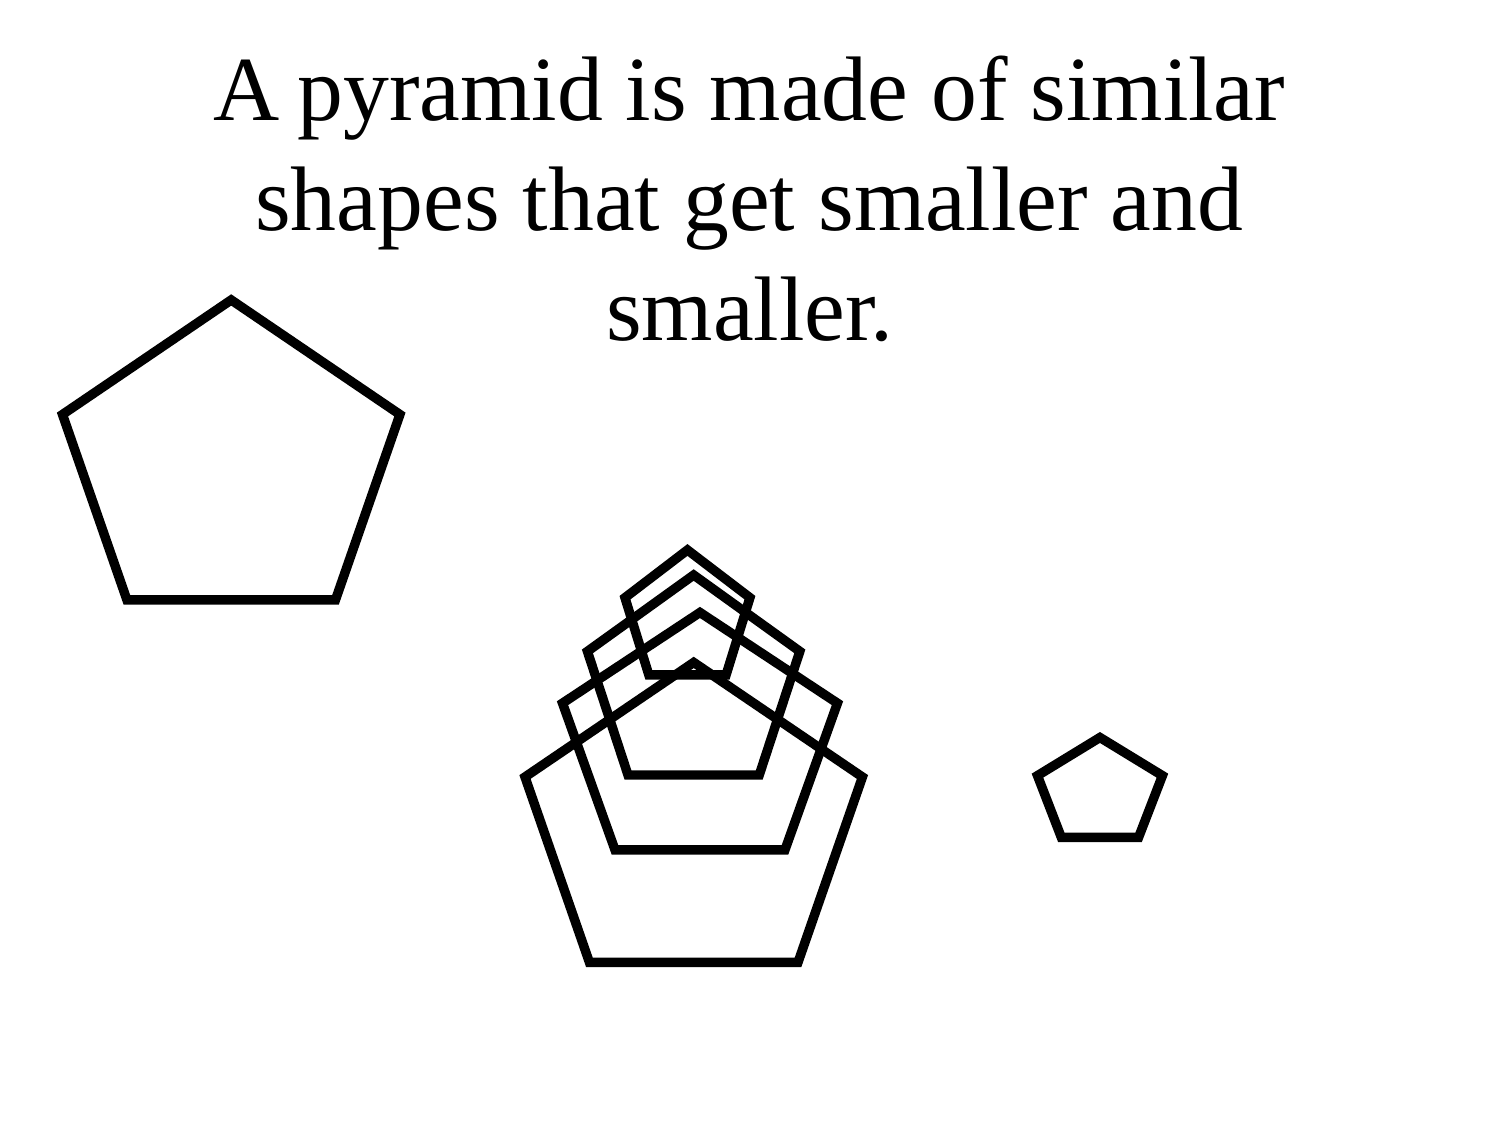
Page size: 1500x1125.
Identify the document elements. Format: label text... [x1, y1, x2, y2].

text_box [62, 299, 400, 600]
text_box [562, 673, 838, 850]
text_box [525, 742, 863, 963]
title A pyramid is made of similar shapes that get smaller and smaller. [112, 99, 1388, 288]
text_box [587, 612, 800, 775]
text_box [1037, 737, 1163, 838]
text_box [624, 549, 750, 675]
